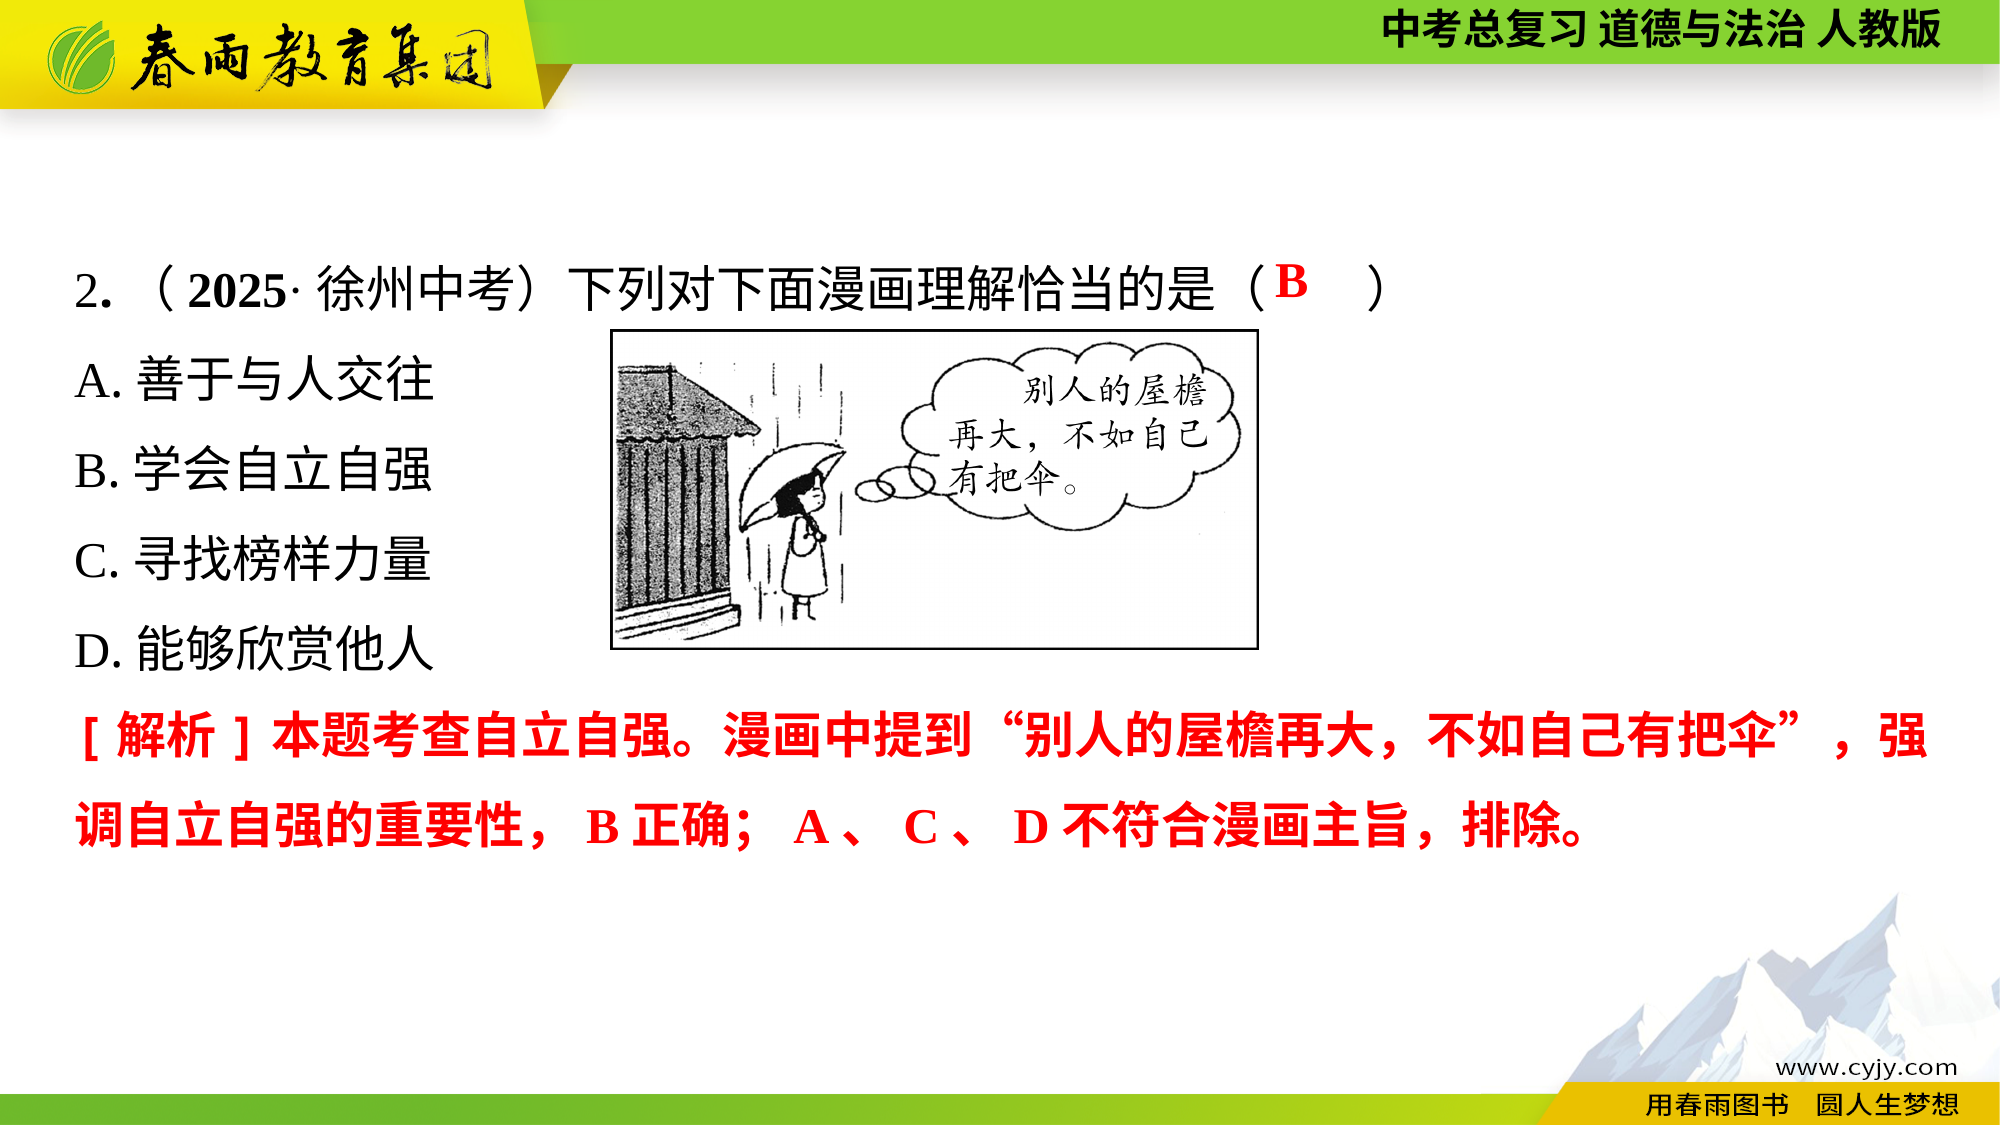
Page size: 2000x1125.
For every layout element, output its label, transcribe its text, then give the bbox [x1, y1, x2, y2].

text_box [解析]本题考查自立自强。漫画中提到“别人的屋檐再大，不如自己有把伞”，强调自立自强的重要性，B正确；A、C、D不符合漫画主旨，排除。 [59, 666, 1944, 862]
text_box B [1260, 240, 1324, 315]
list 2.（2025·徐州中考）下列对下面漫画理解恰当的是（ ） A.善于与人交往 B.学会自立自强 C.寻找榜样力量 D.能够欣赏他人 [59, 219, 1944, 666]
picture [0, 0, 2000, 1125]
